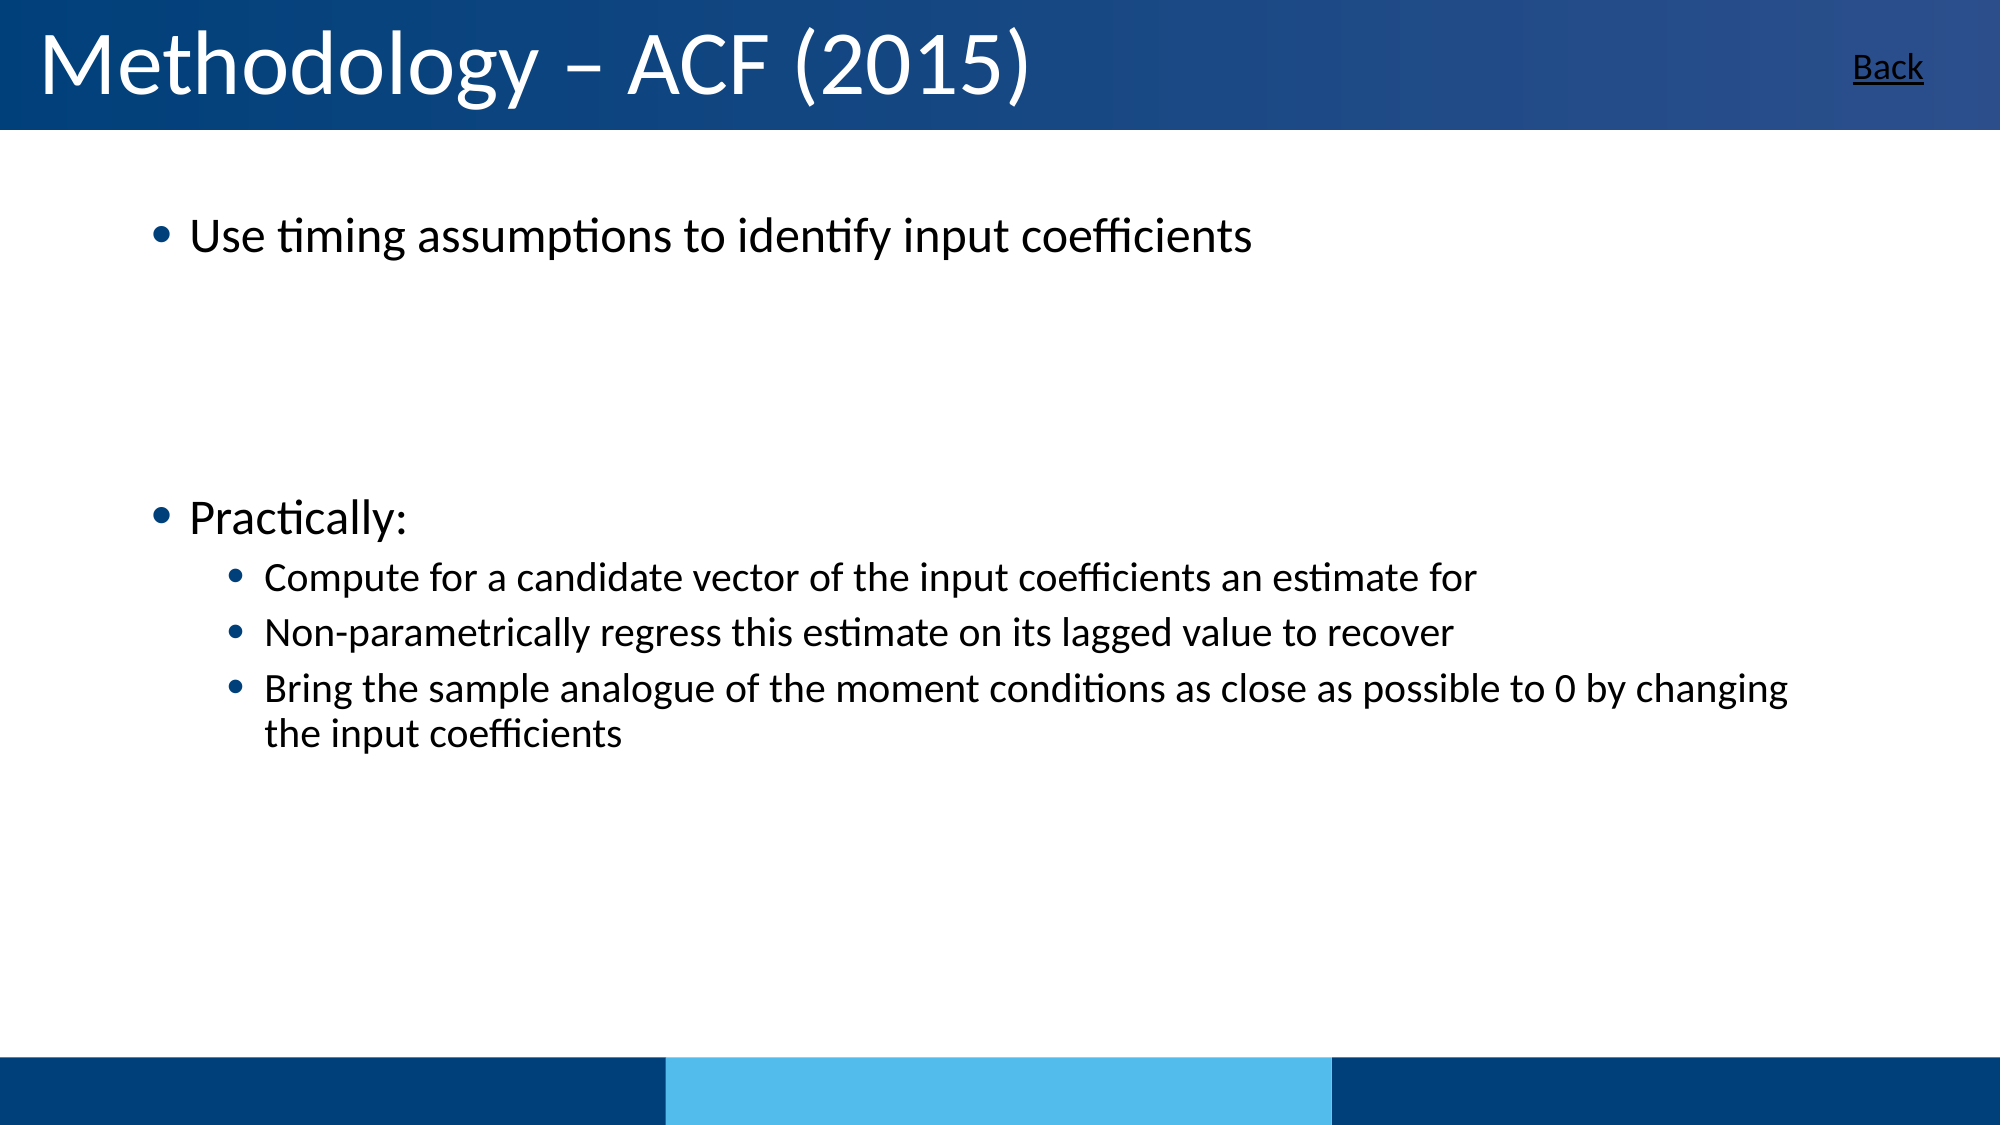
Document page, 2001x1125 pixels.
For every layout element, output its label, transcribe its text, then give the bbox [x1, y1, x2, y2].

text_box Back [1741, 34, 2000, 95]
title Methodology – ACF (2015) [0, 0, 2000, 130]
